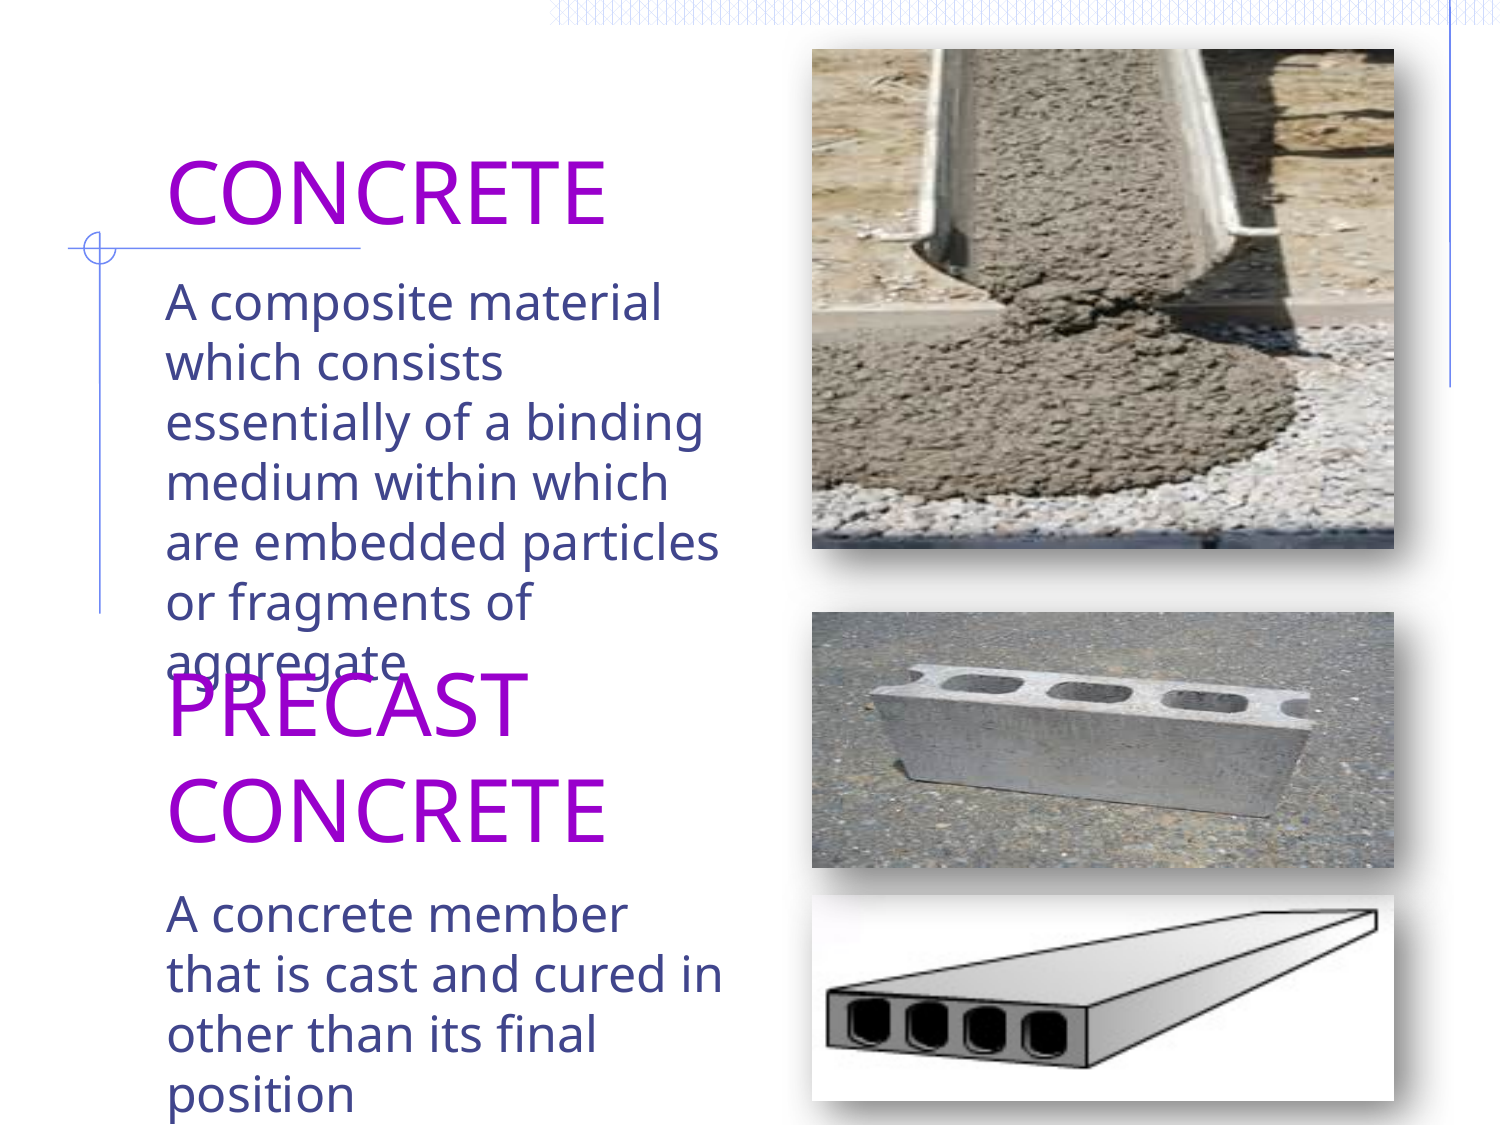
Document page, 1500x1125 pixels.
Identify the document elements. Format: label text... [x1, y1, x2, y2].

list A composite material which consists essentially of a binding medium within which are embedded particles or fragments of aggregate [150, 262, 738, 563]
picture [812, 49, 1394, 550]
picture [812, 895, 1394, 1102]
list CONCRETE [150, 99, 738, 250]
picture [812, 612, 1394, 868]
list A concrete member that is cast and cured in other than its final position [151, 875, 752, 1088]
list PRECAST CONCRETE [150, 612, 806, 868]
